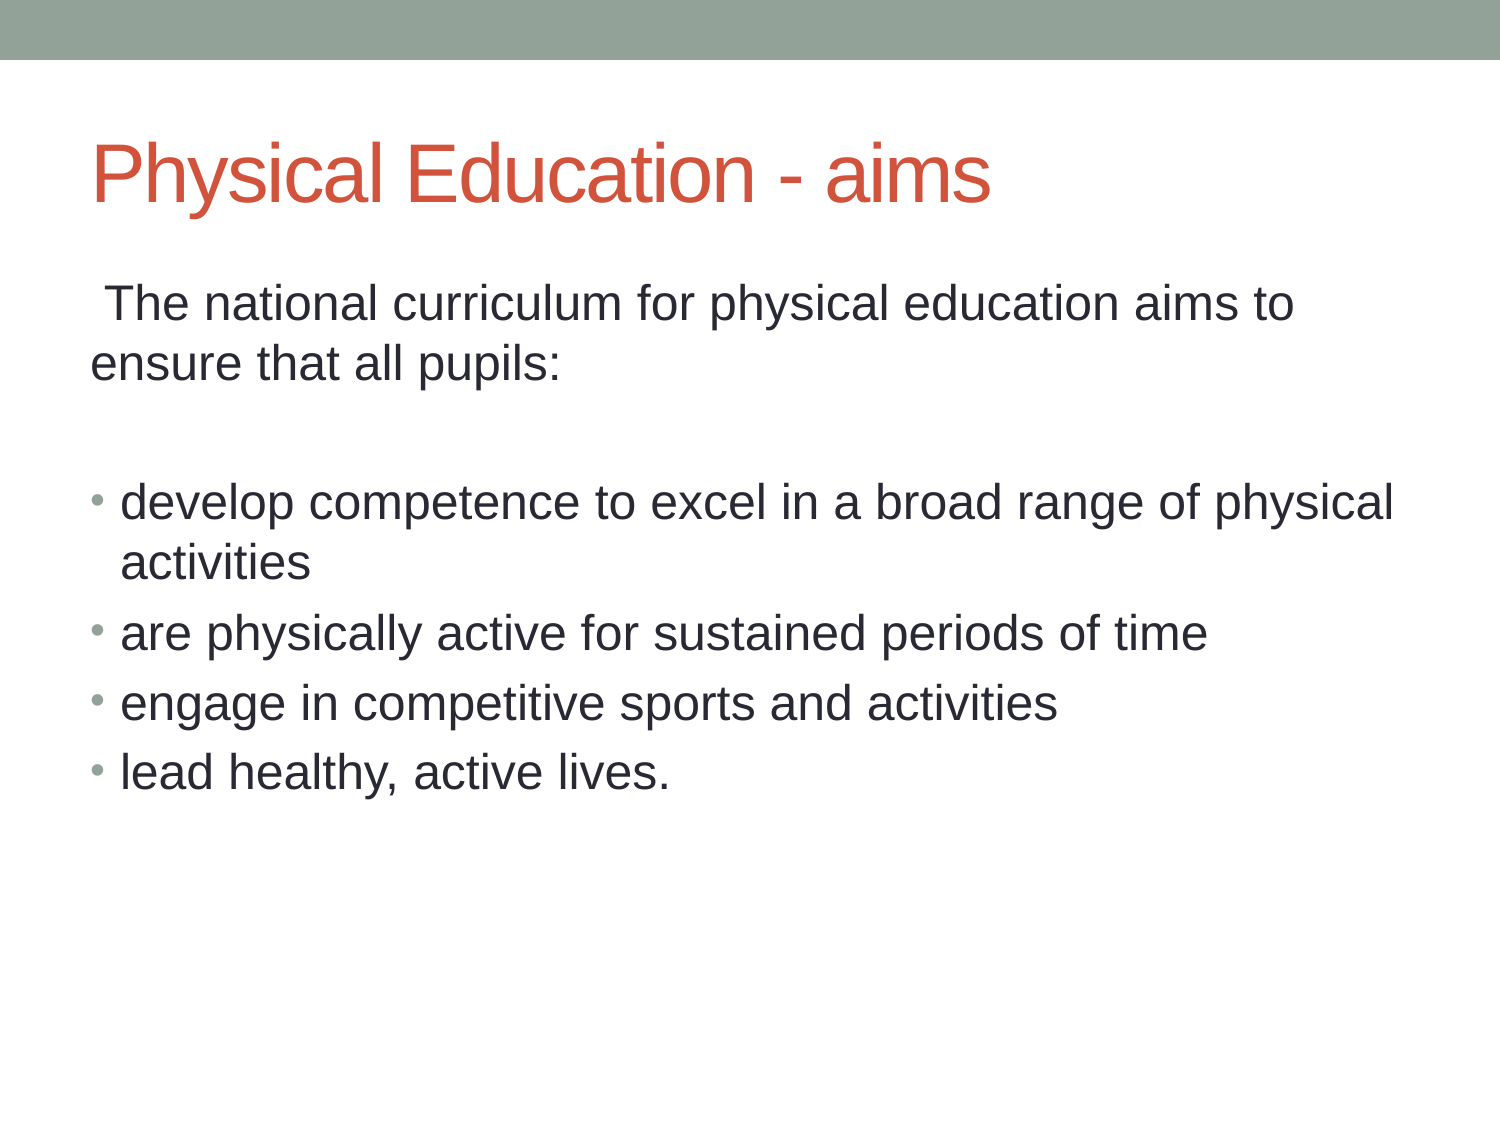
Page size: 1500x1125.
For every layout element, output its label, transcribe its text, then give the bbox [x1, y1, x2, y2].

title Physical Education - aims [75, 87, 1425, 250]
list The national curriculum for physical education aims to ensure that all pupils: develop competence to excel in a broad range of physical activities are physically active for sustained periods of time engage in competitive sports and activities lead healthy, active lives. [75, 262, 1425, 1063]
